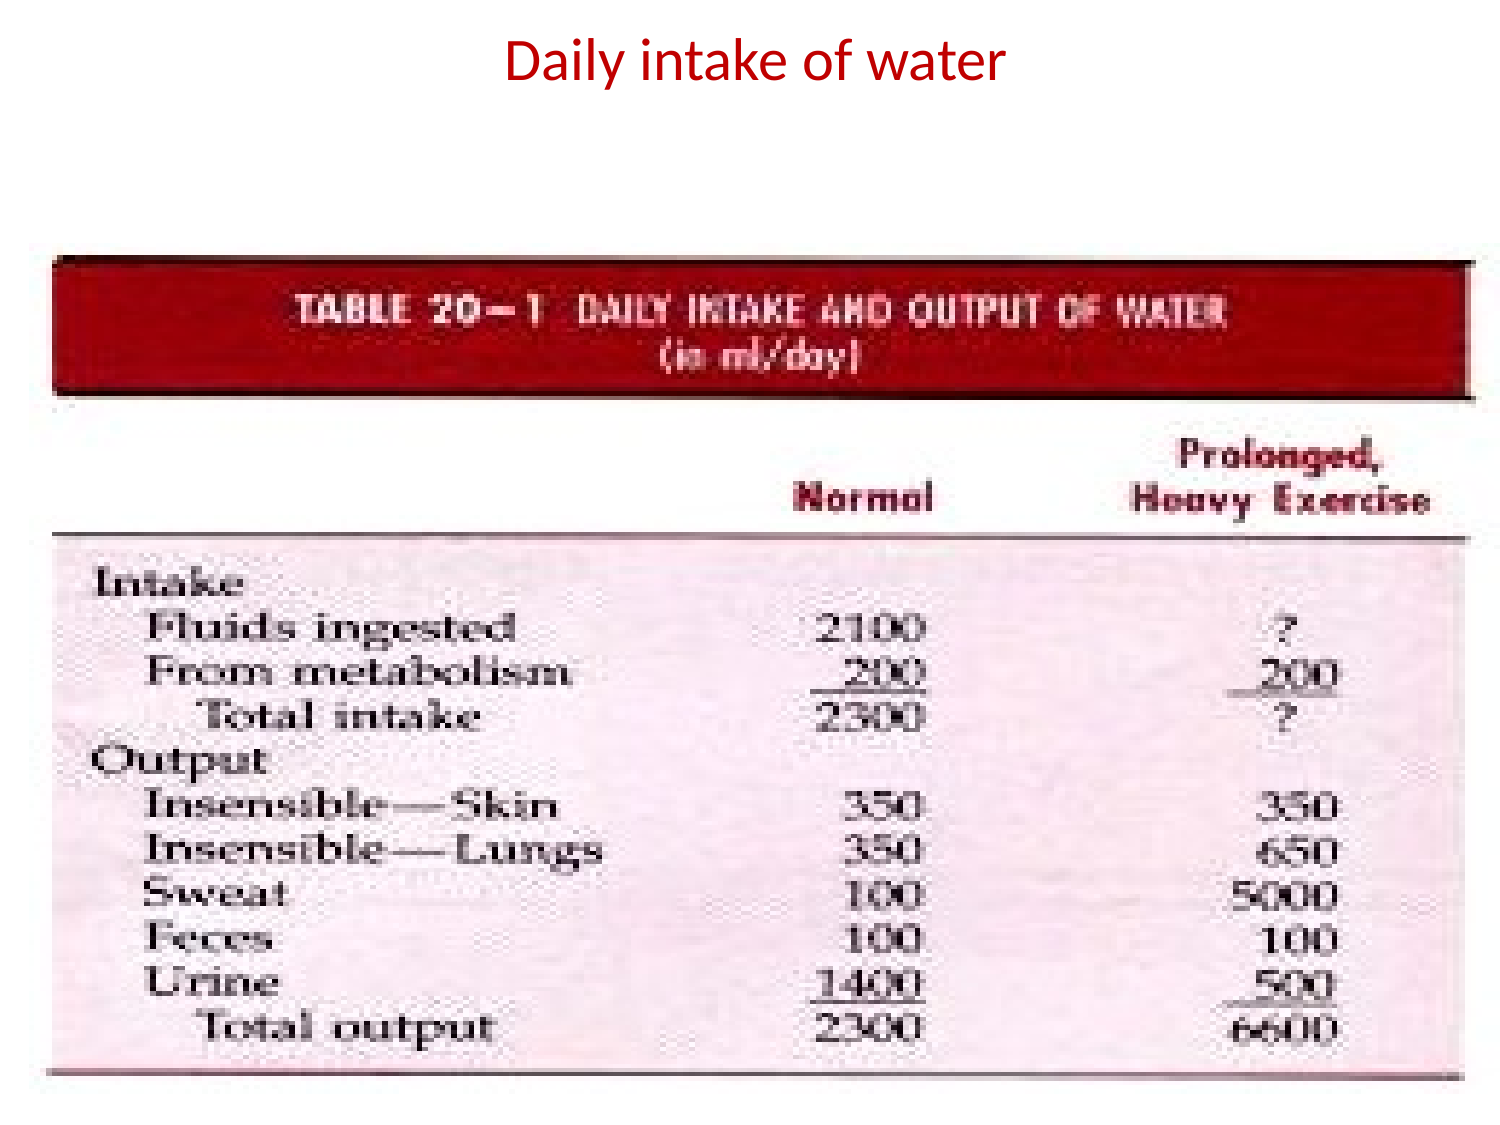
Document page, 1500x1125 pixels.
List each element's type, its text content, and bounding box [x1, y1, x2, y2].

title Daily intake of water [37, 12, 1475, 101]
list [29, 243, 1500, 1095]
